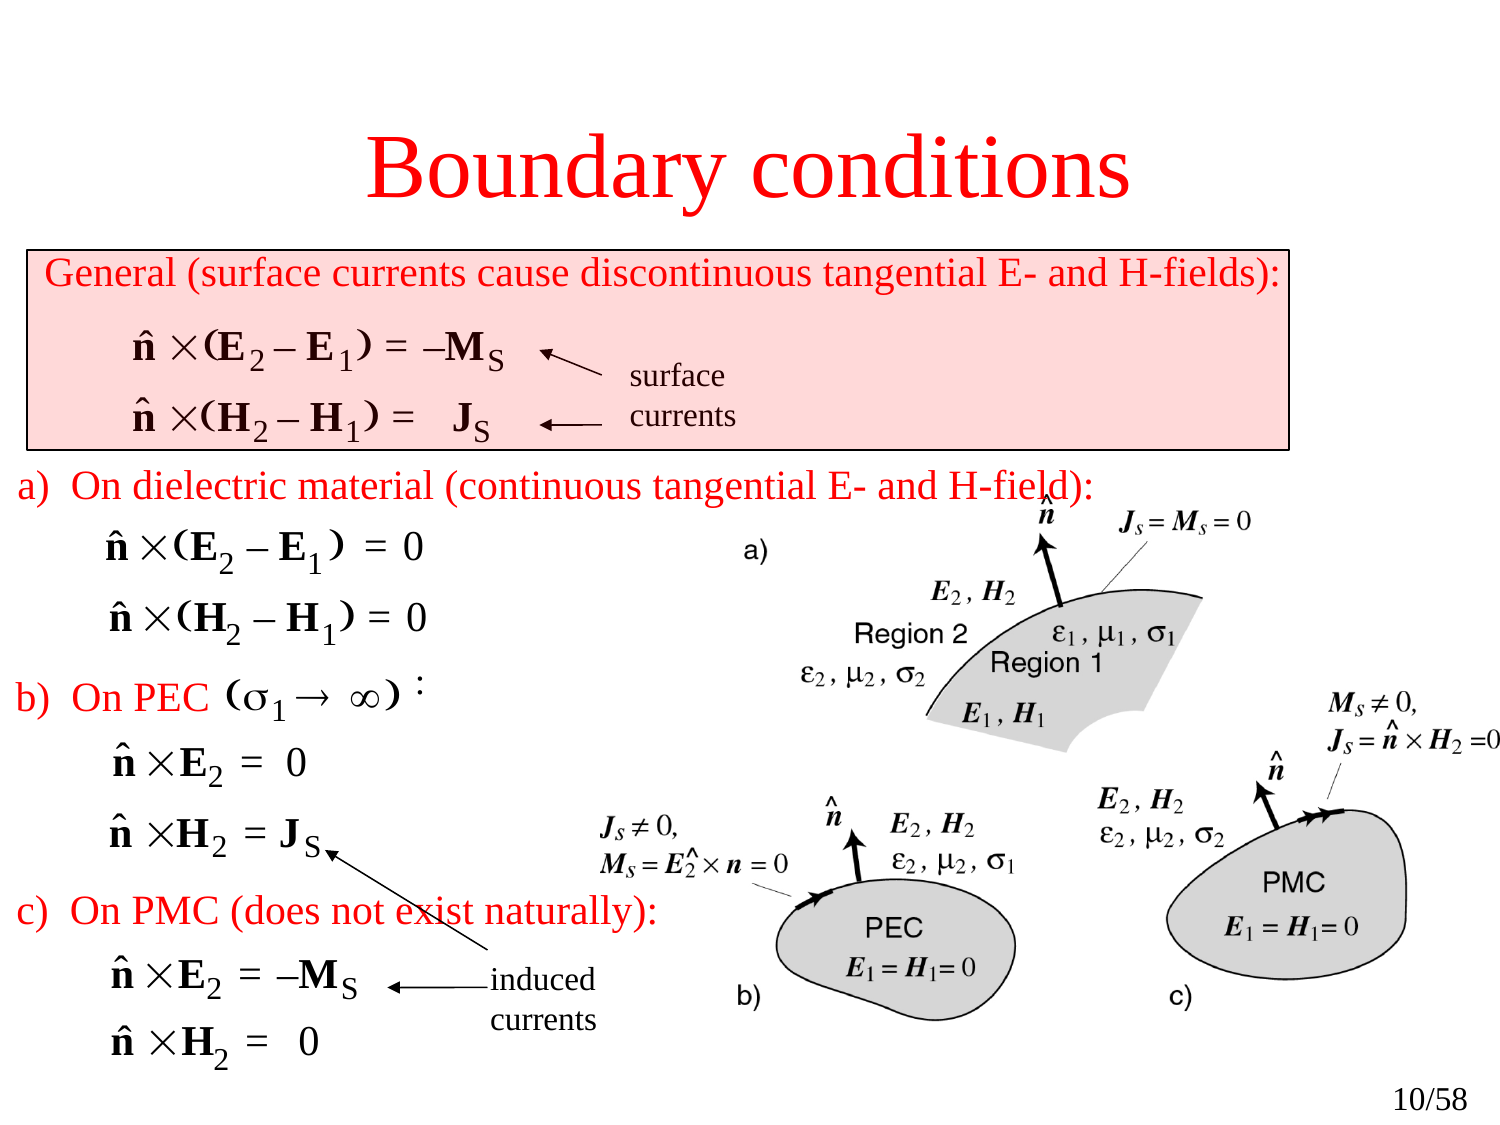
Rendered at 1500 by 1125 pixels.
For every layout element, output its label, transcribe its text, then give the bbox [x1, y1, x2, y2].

text_box c) On PMC (does not exist naturally): [1, 875, 469, 940]
text_box [395, 981, 488, 994]
text_box b) On PEC [0, 662, 223, 728]
text_box General (surface currents cause discontinuous tangential E- and H-fields): [29, 237, 1298, 303]
picture [599, 487, 1500, 1022]
text_box induced currents [475, 949, 613, 1045]
picture [87, 674, 406, 880]
picture [87, 499, 453, 664]
text_box [26, 249, 1290, 450]
picture [99, 924, 391, 1088]
text_box : [406, 672, 450, 710]
title Boundary conditions [112, 99, 1388, 223]
picture [114, 299, 531, 464]
text_box a) On dielectric material (continuous tangential E- and H-field): [2, 450, 1111, 515]
text_box c) On PMC (does not exist naturally): [368, 875, 594, 940]
